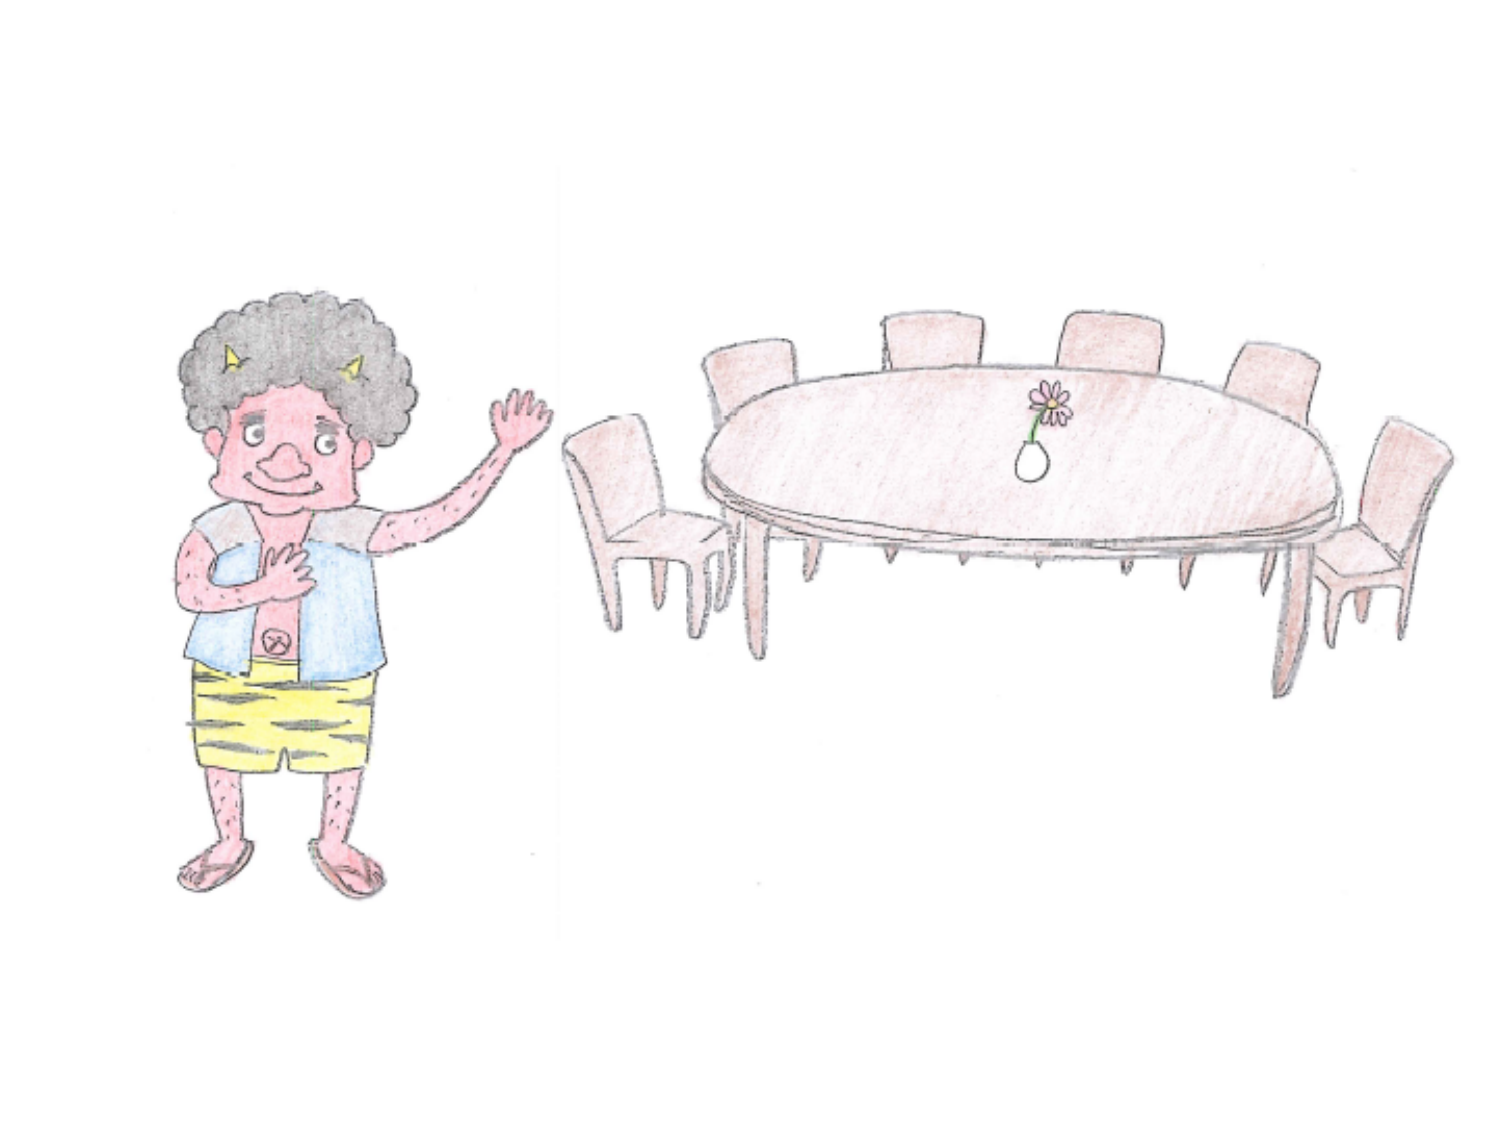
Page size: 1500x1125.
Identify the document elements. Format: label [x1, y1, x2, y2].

picture [52, 160, 1500, 941]
